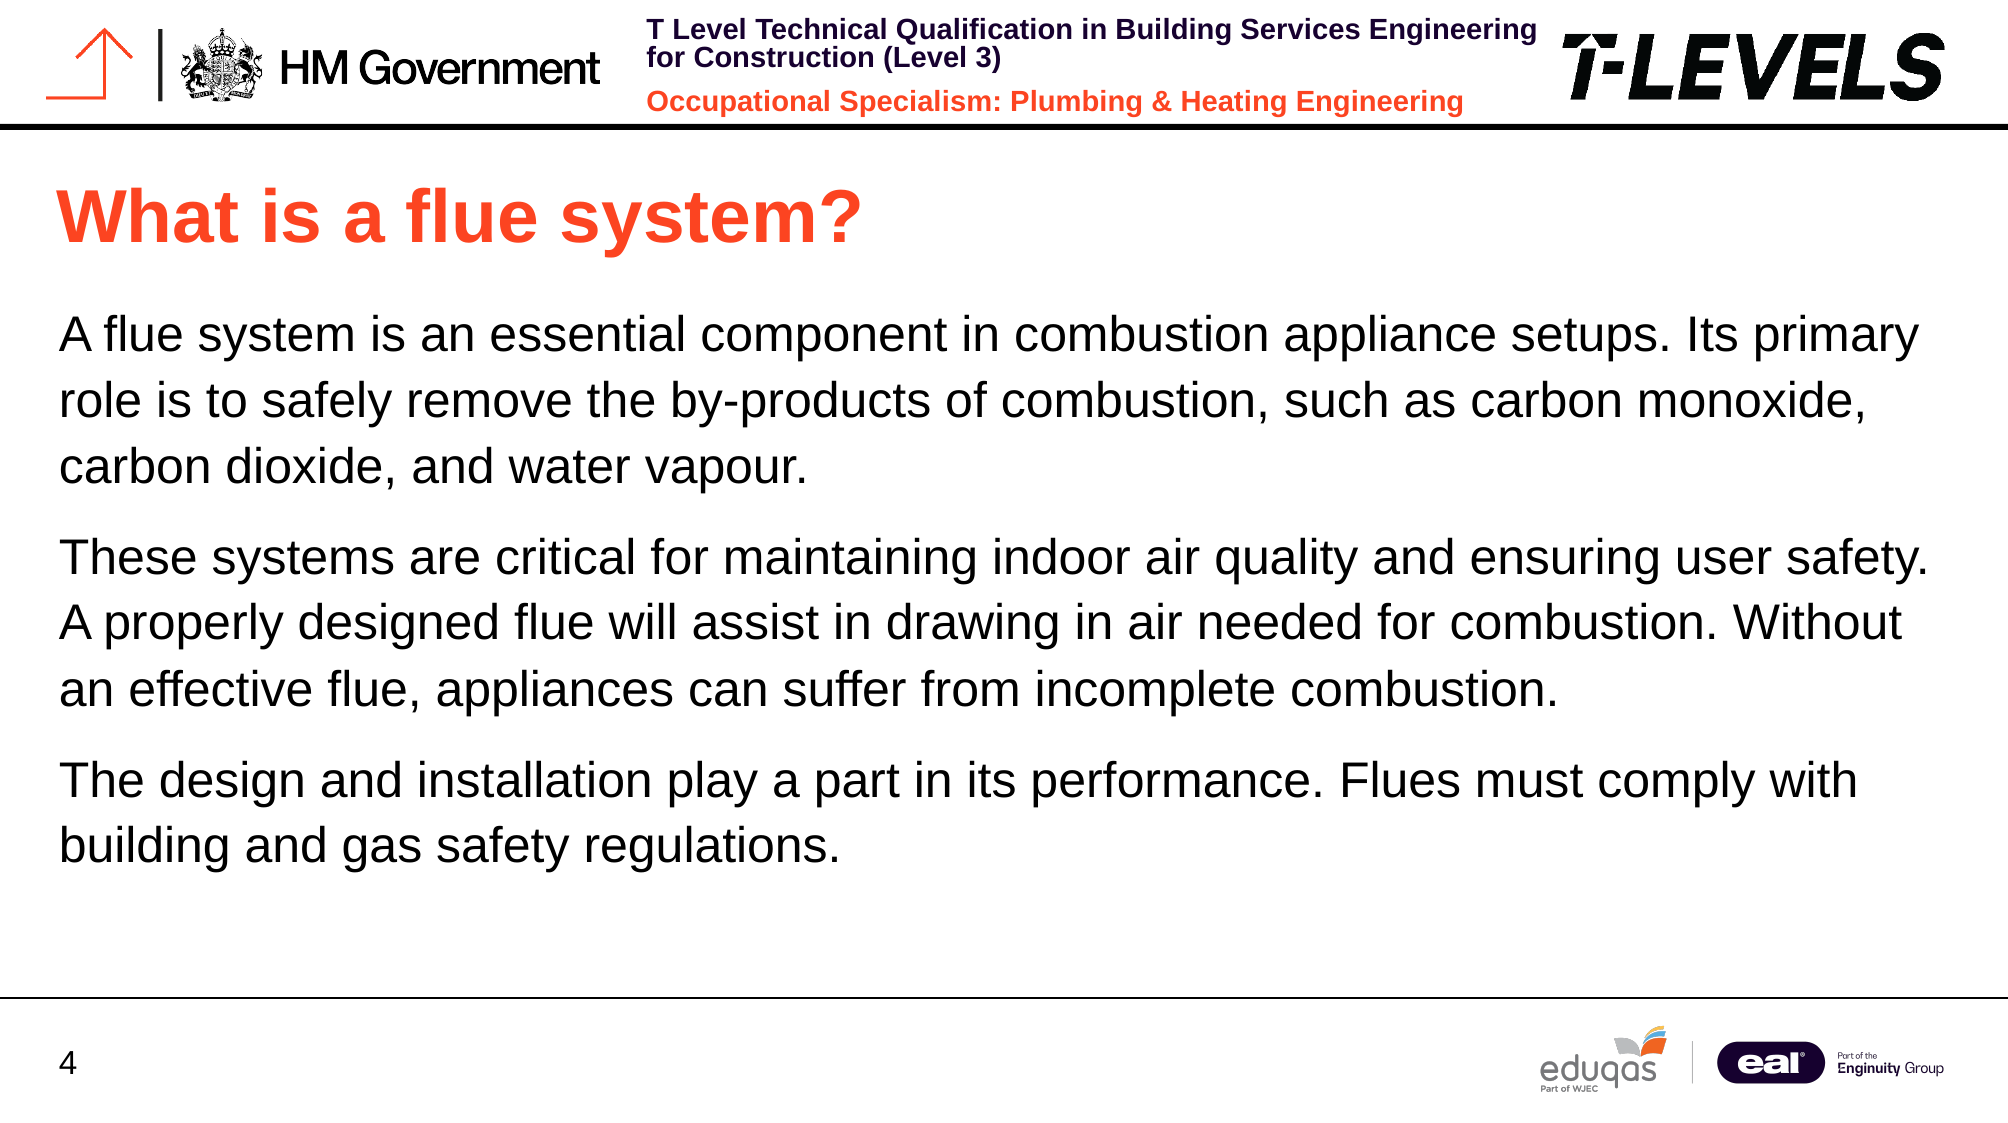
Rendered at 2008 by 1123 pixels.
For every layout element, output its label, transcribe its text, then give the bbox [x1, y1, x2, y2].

title What is a flue system? [41, 111, 1949, 314]
picture [1543, 25, 1964, 108]
list A flue system is an essential component in combustion appliance setups. Its primary role is to safely remove the by-products of combustion, such as carbon monoxide, carbon dioxide, and water vapour. These systems are critical for maintaining indoor air quality and ensuring user safety. A properly designed flue will assist in drawing in air needed for combustion. Without an effective flue, appliances can suffer from incomplete combustion. The design and installation play a part in its performance. Flues must comply with building and gas safety regulations. [59, 295, 1949, 975]
picture [1535, 1021, 1949, 1097]
picture [158, 28, 600, 102]
picture [41, 27, 139, 100]
